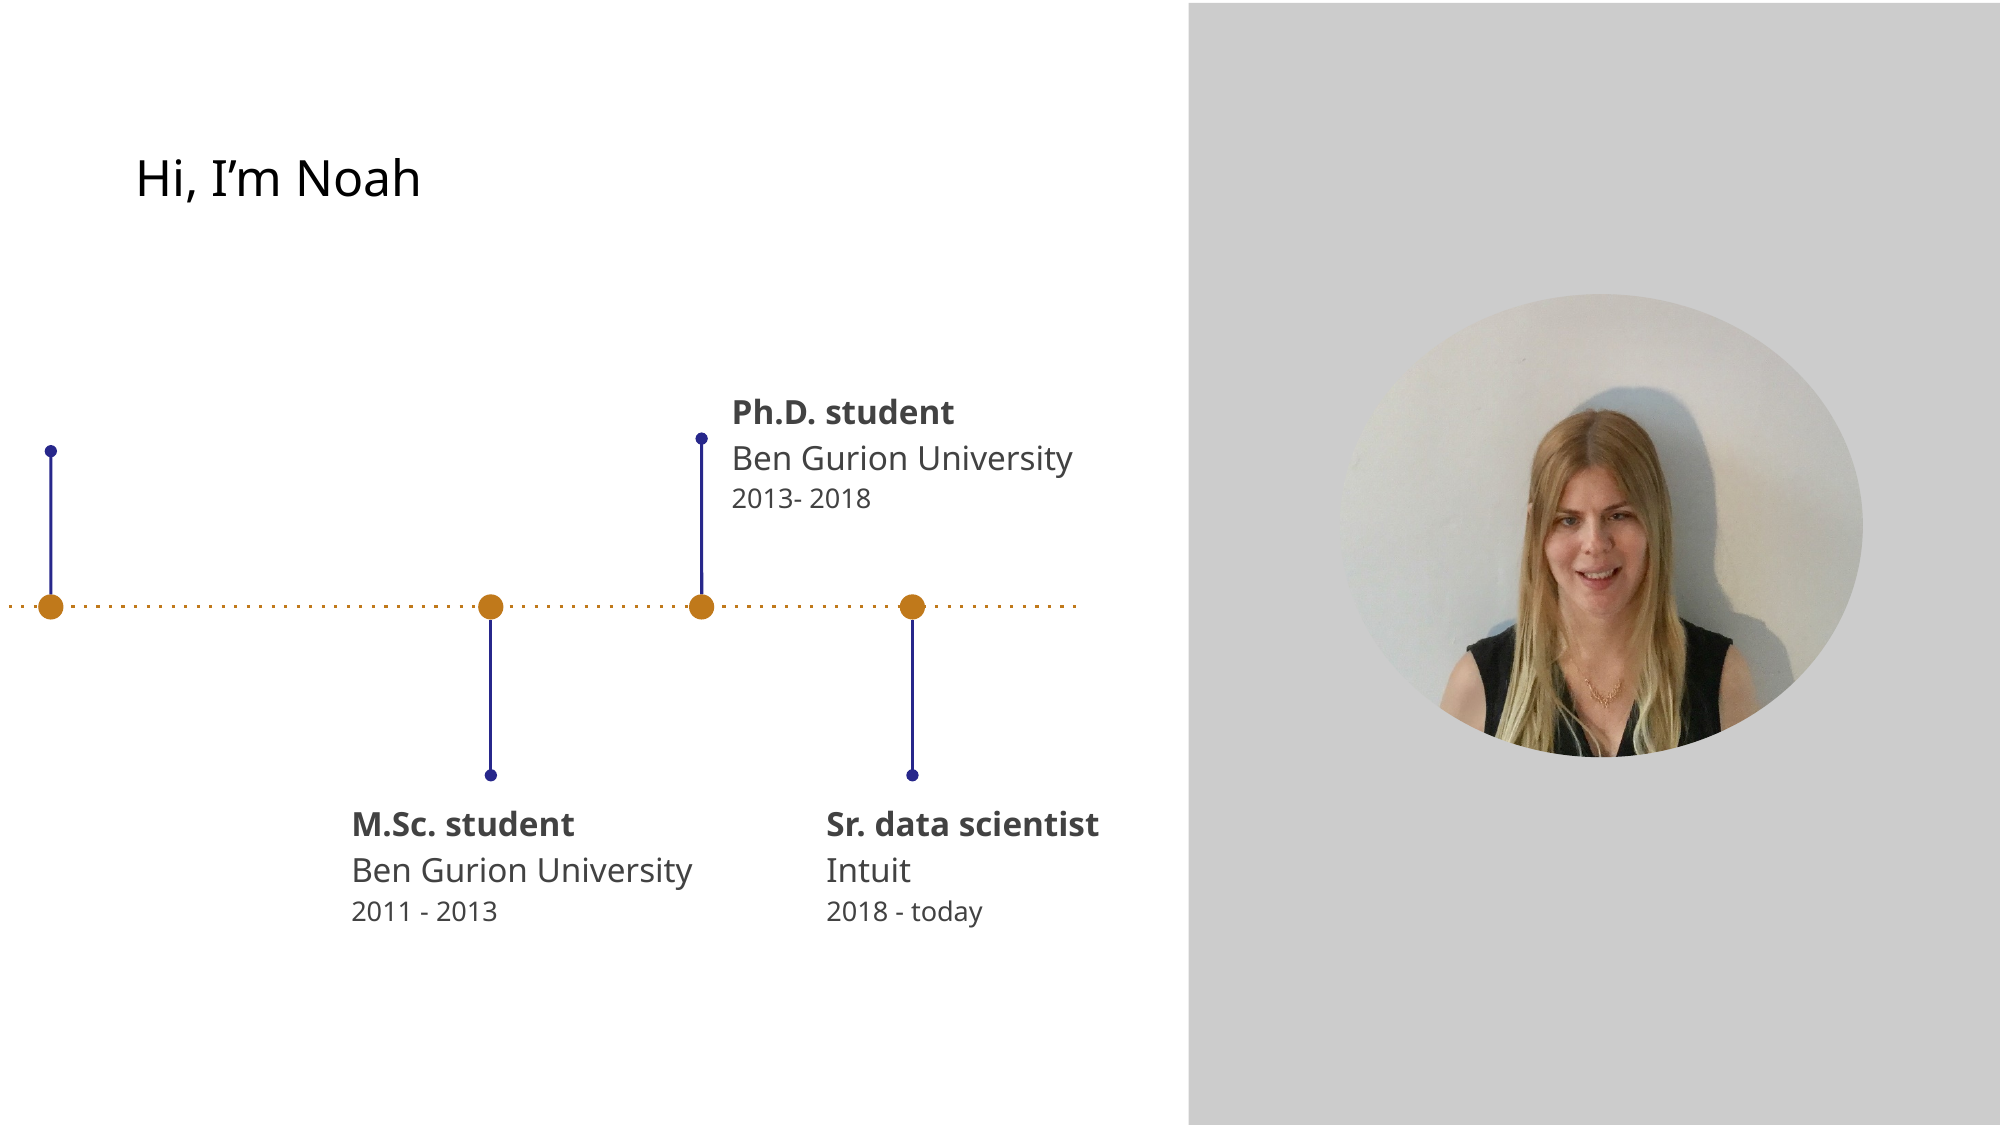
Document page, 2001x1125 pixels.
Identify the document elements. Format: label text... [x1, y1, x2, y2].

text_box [688, 438, 715, 620]
text_box Sr. data scientist Intuit 2018 - today [806, 777, 1150, 903]
text_box Ph.D. student Ben Gurion University 2013- 2018 [711, 365, 1102, 491]
text_box M.Sc. student Ben Gurion University 2011 - 2013 [331, 777, 716, 903]
text_box Hi, I’m Noah [115, 75, 1094, 278]
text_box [899, 594, 926, 776]
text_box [477, 594, 504, 776]
picture [1182, 0, 2000, 1125]
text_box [37, 450, 64, 620]
